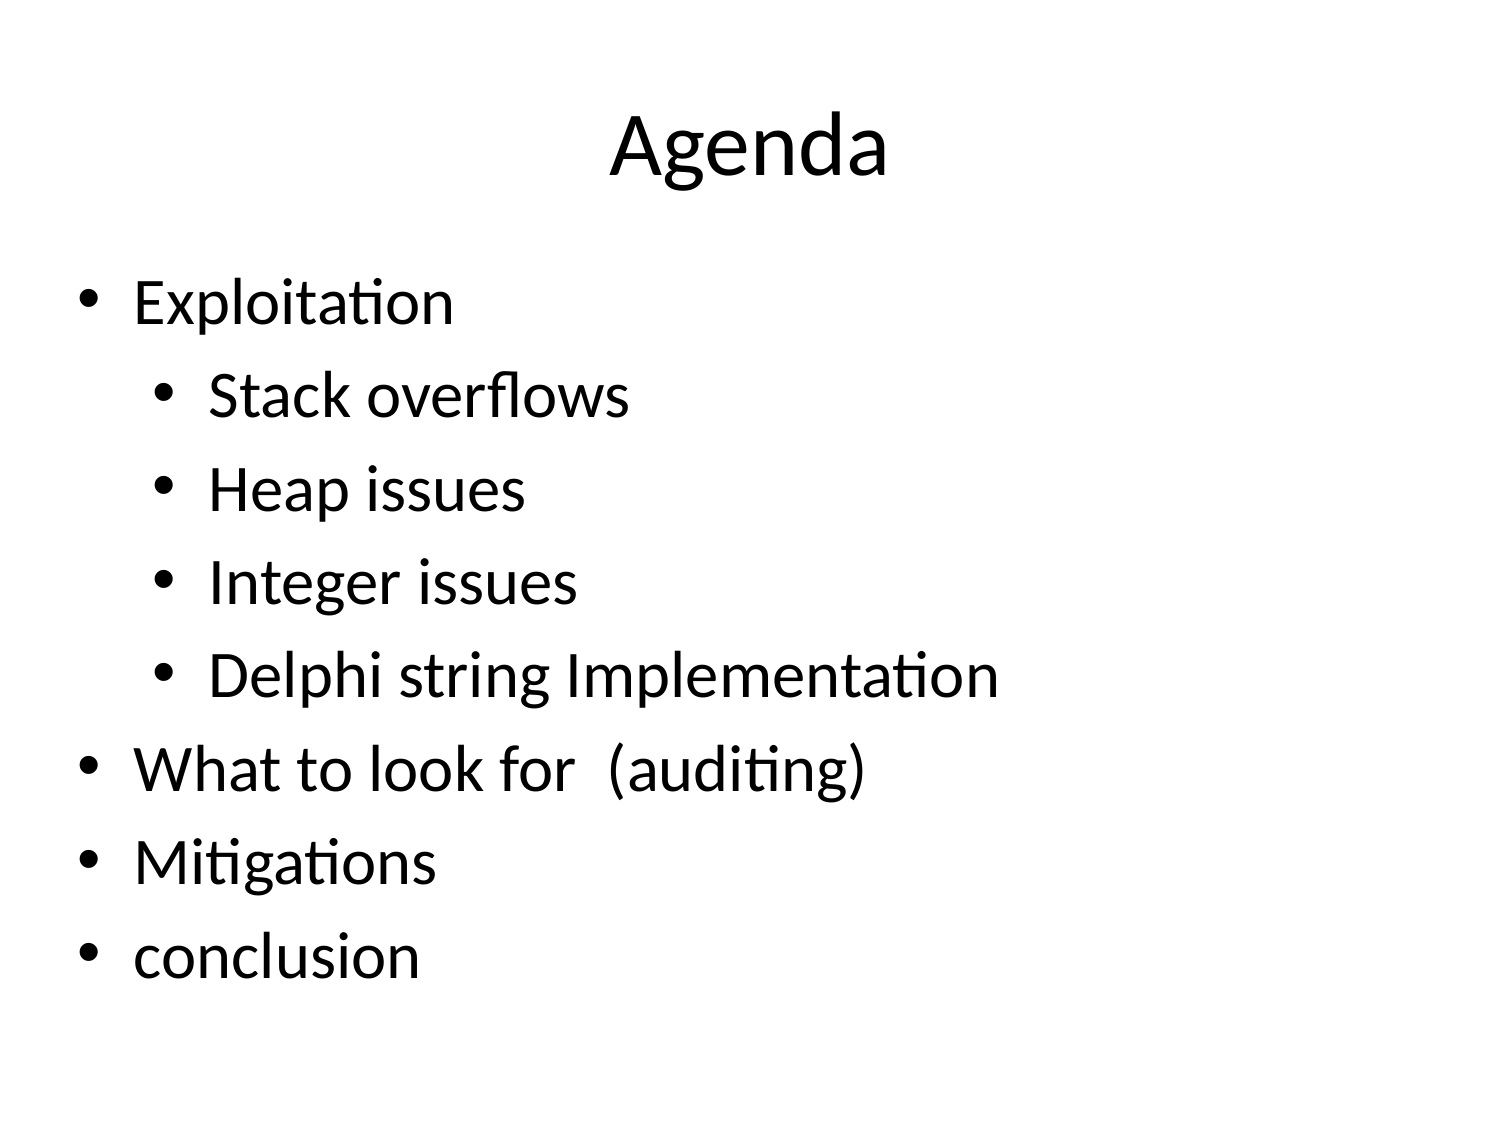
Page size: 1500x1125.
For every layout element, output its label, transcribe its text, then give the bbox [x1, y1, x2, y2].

text_box Exploitation Stack overflows Heap issues Integer issues Delphi string Implementation What to look for (auditing) Mitigations conclusion [62, 249, 1500, 1113]
title Agenda [75, 45, 1425, 233]
